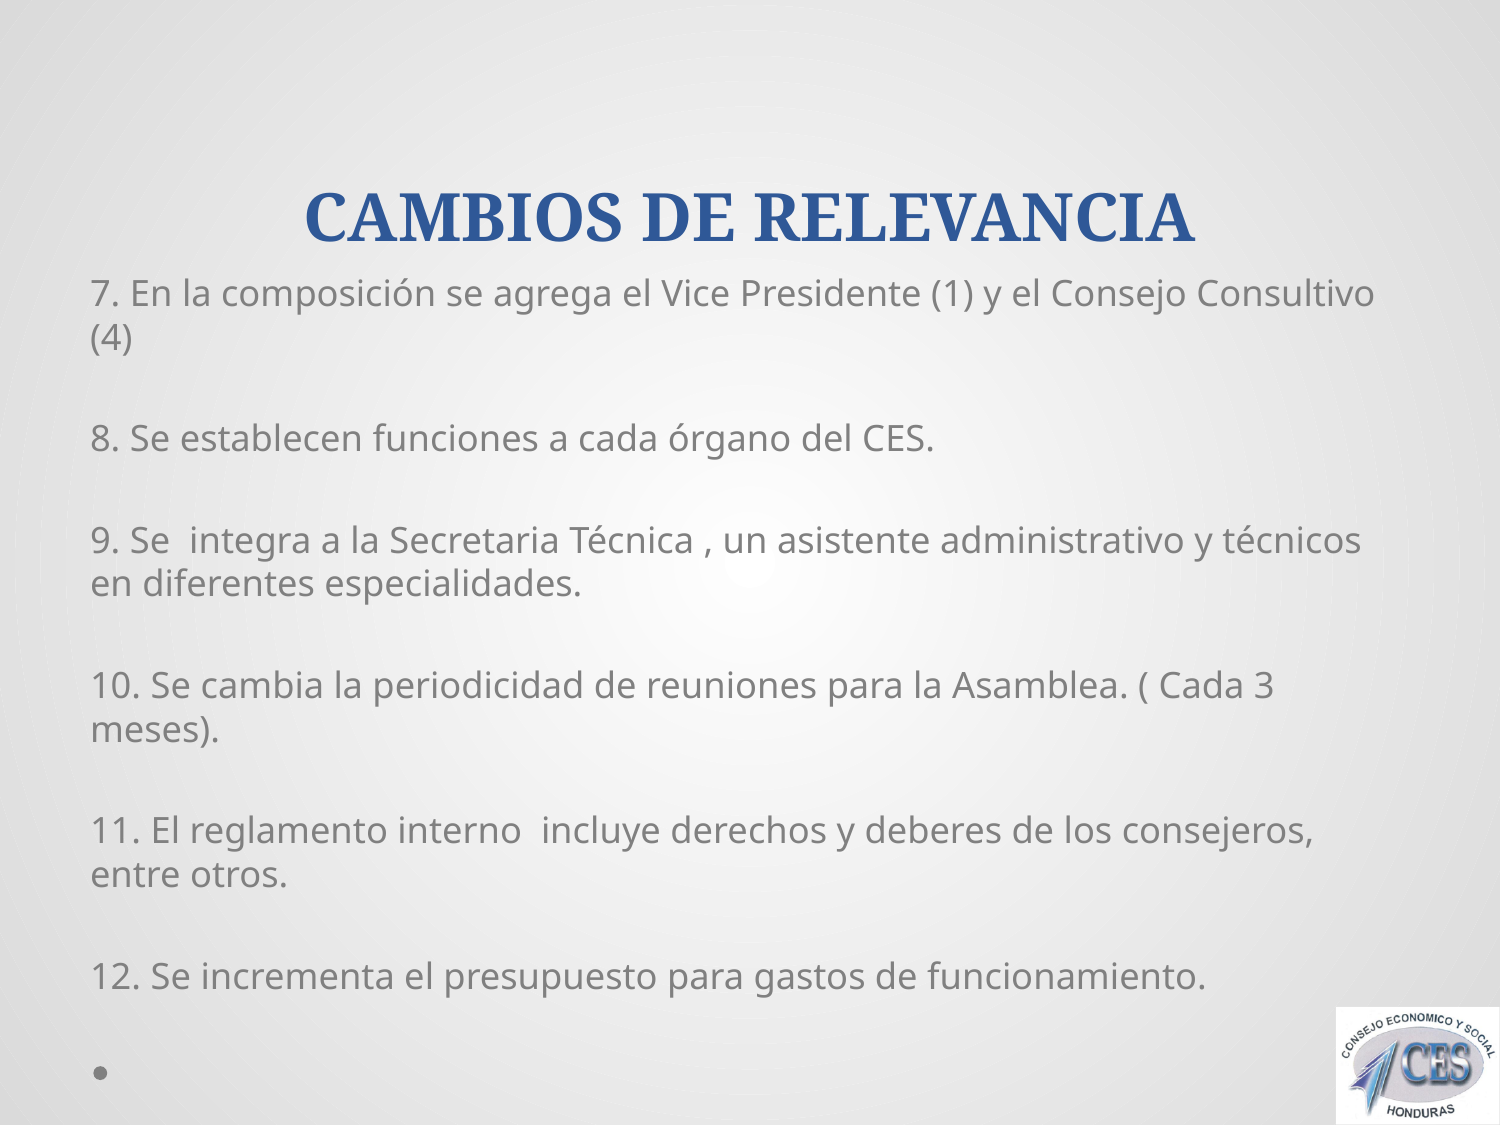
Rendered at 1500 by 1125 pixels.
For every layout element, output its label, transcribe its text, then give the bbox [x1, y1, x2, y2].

title CAMBIOS DE RELEVANCIA [75, 0, 1425, 262]
list 7. En la composición se agrega el Vice Presidente (1) y el Consejo Consultivo (4) 8. Se establecen funciones a cada órgano del CES. 9. Se integra a la Secretaria Técnica , un asistente administrativo y técnicos en diferentes especialidades. 10. Se cambia la periodicidad de reuniones para la Asamblea. ( Cada 3 meses). 11. El reglamento interno incluye derechos y deberes de los consejeros, entre otros. 12. Se incrementa el presupuesto para gastos de funcionamiento. [75, 262, 1425, 1005]
picture [1334, 1006, 1500, 1125]
